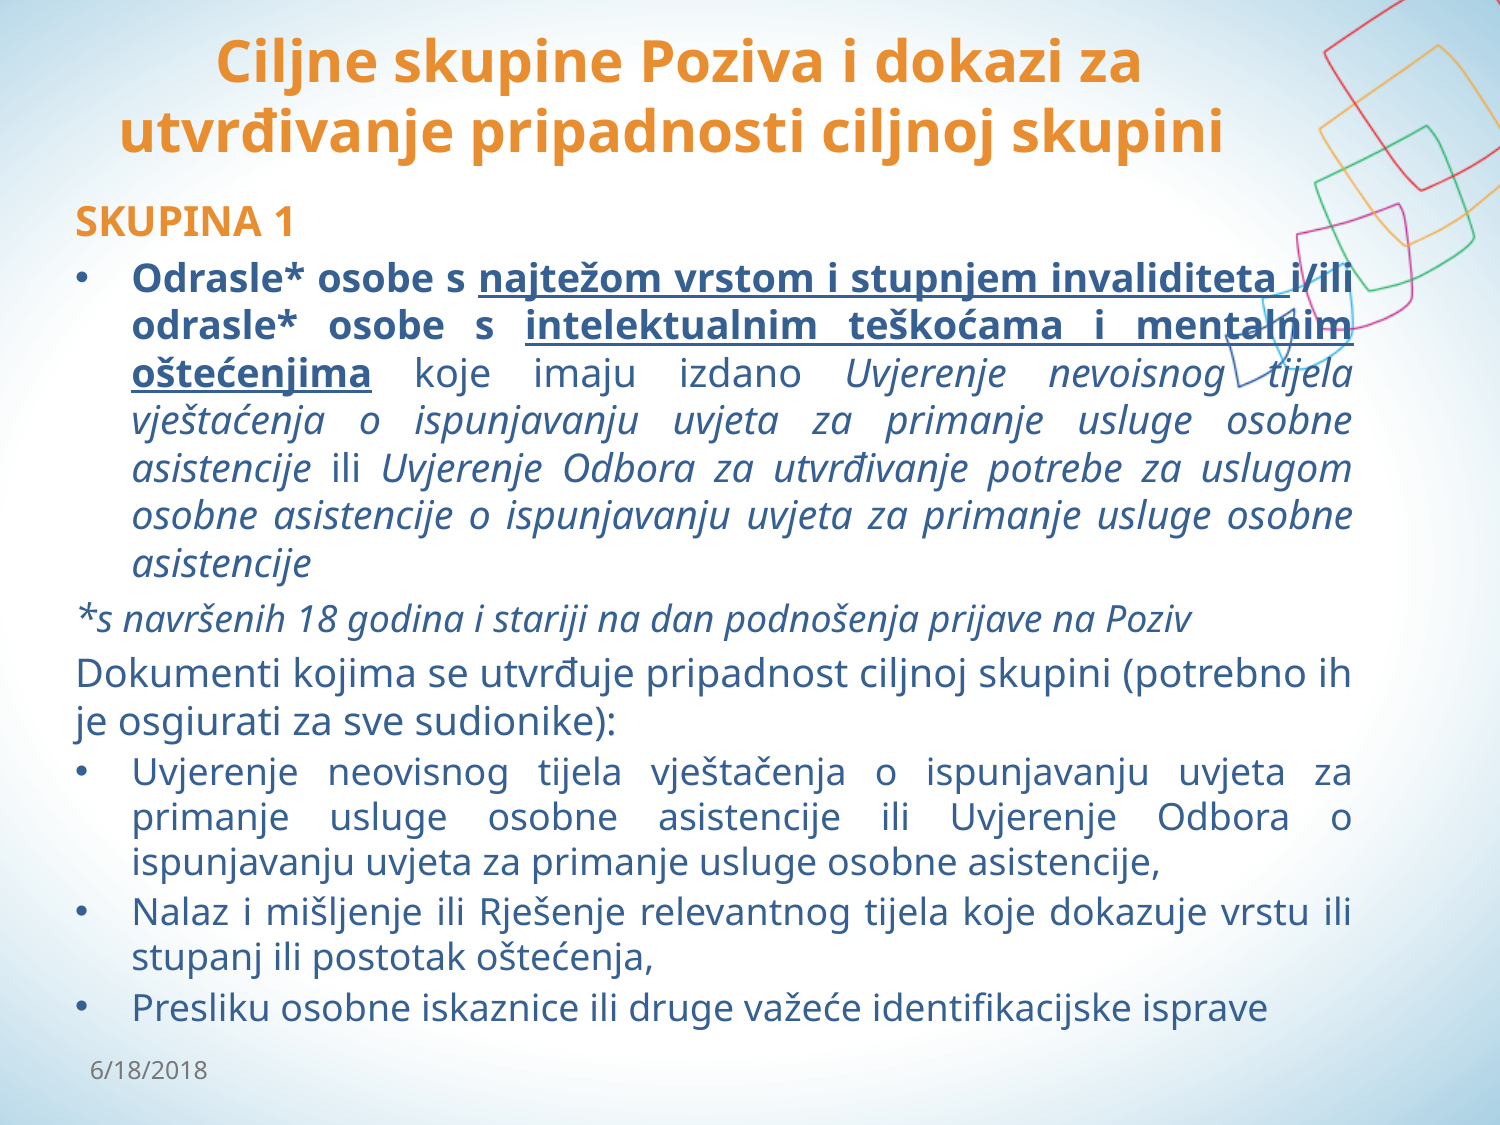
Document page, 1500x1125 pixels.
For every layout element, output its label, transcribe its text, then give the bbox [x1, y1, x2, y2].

title Ciljne skupine Poziva i dokazi za utvrđivanje pripadnosti ciljnoj skupini [85, 0, 1274, 188]
text_box SKUPINA 1 Odrasle* osobe s najtežom vrstom i stupnjem invaliditeta i/ili odrasle* osobe s intelektualnim teškoćama i mentalnim oštećenjima koje imaju izdano Uvjerenje nevoisnog tijela vještaćenja o ispunjavanju uvjeta za primanje usluge osobne asistencije ili Uvjerenje Odbora za utvrđivanje potrebe za uslugom osobne asistencije o ispunjavanju uvjeta za primanje usluge osobne asistencije *s navršenih 18 godina i stariji na dan podnošenja prijave na Poziv Dokumenti kojima se utvrđuje pripadnost ciljnoj skupini (potrebno ih je osgiurati za sve sudionike): Uvjerenje neovisnog tijela vještačenja o ispunjavanju uvjeta za primanje usluge osobne asistencije ili Uvjerenje Odbora o ispunjavanju uvjeta za primanje usluge osobne asistencije, Nalaz i mišljenje ili Rješenje relevantnog tijela koje dokazuje vrstu ili stupanj ili postotak oštećenja, Presliku osobne iskaznice ili druge važeće identifikacijske isprave [60, 187, 1369, 1023]
